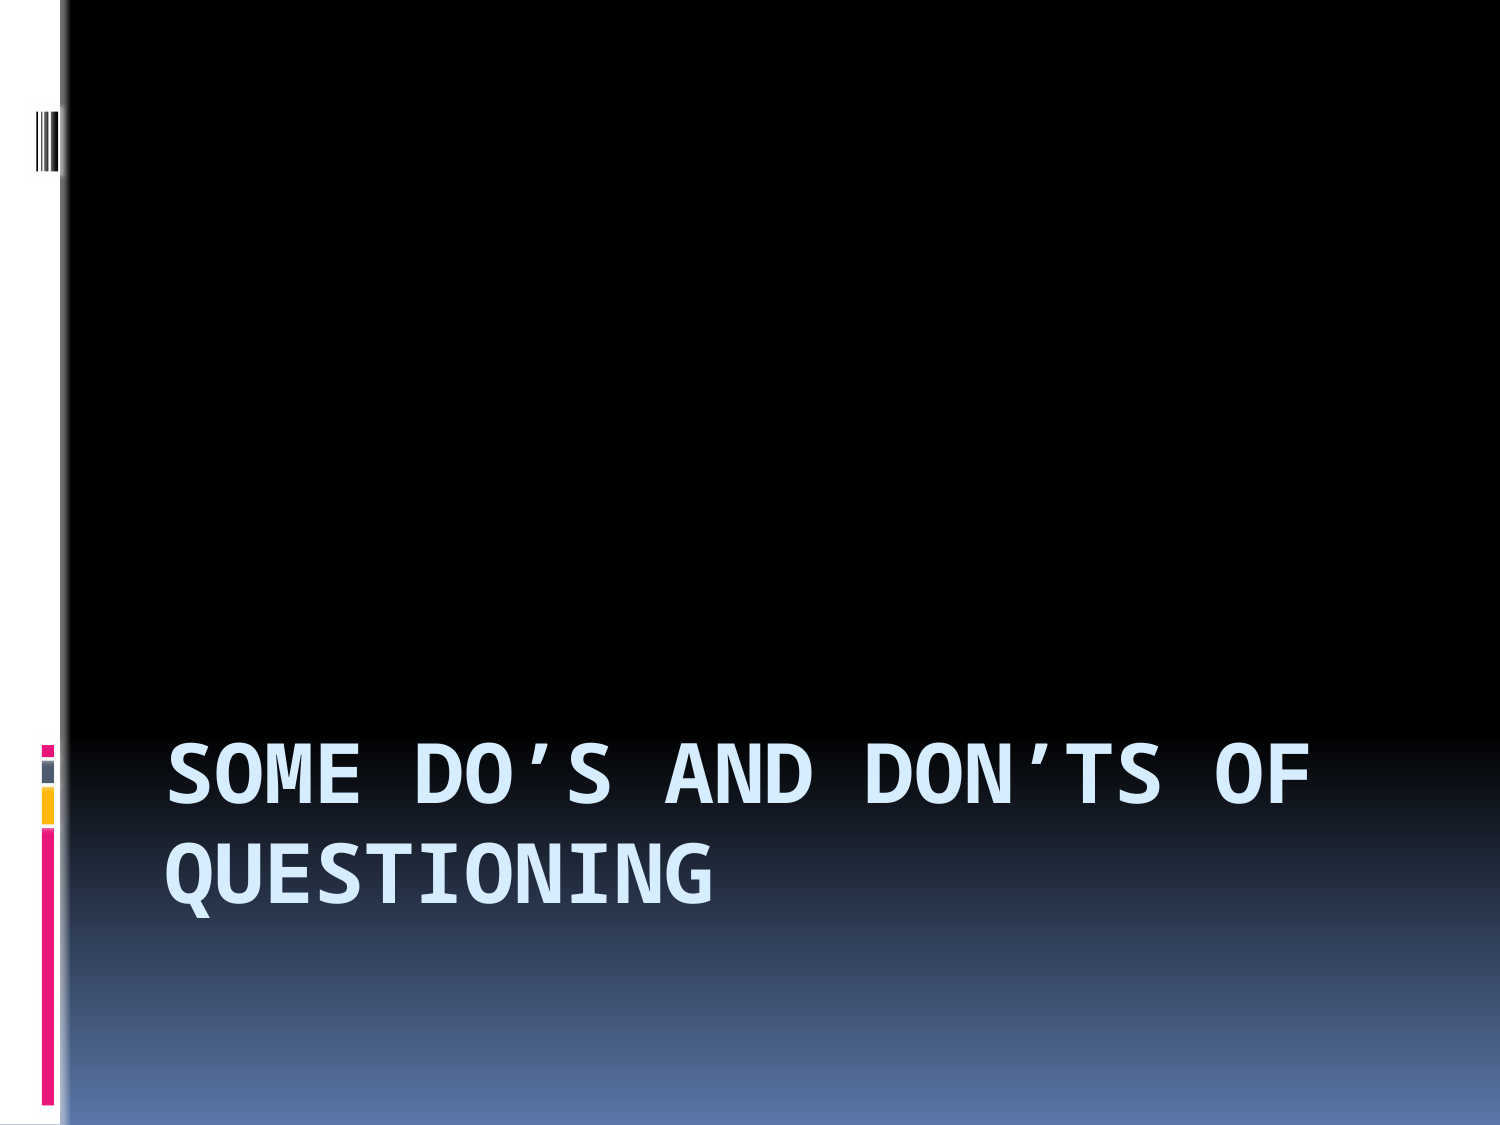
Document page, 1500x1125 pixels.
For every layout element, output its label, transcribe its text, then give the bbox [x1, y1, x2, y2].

title Some do’s and don’ts of questioning [150, 712, 1425, 1037]
